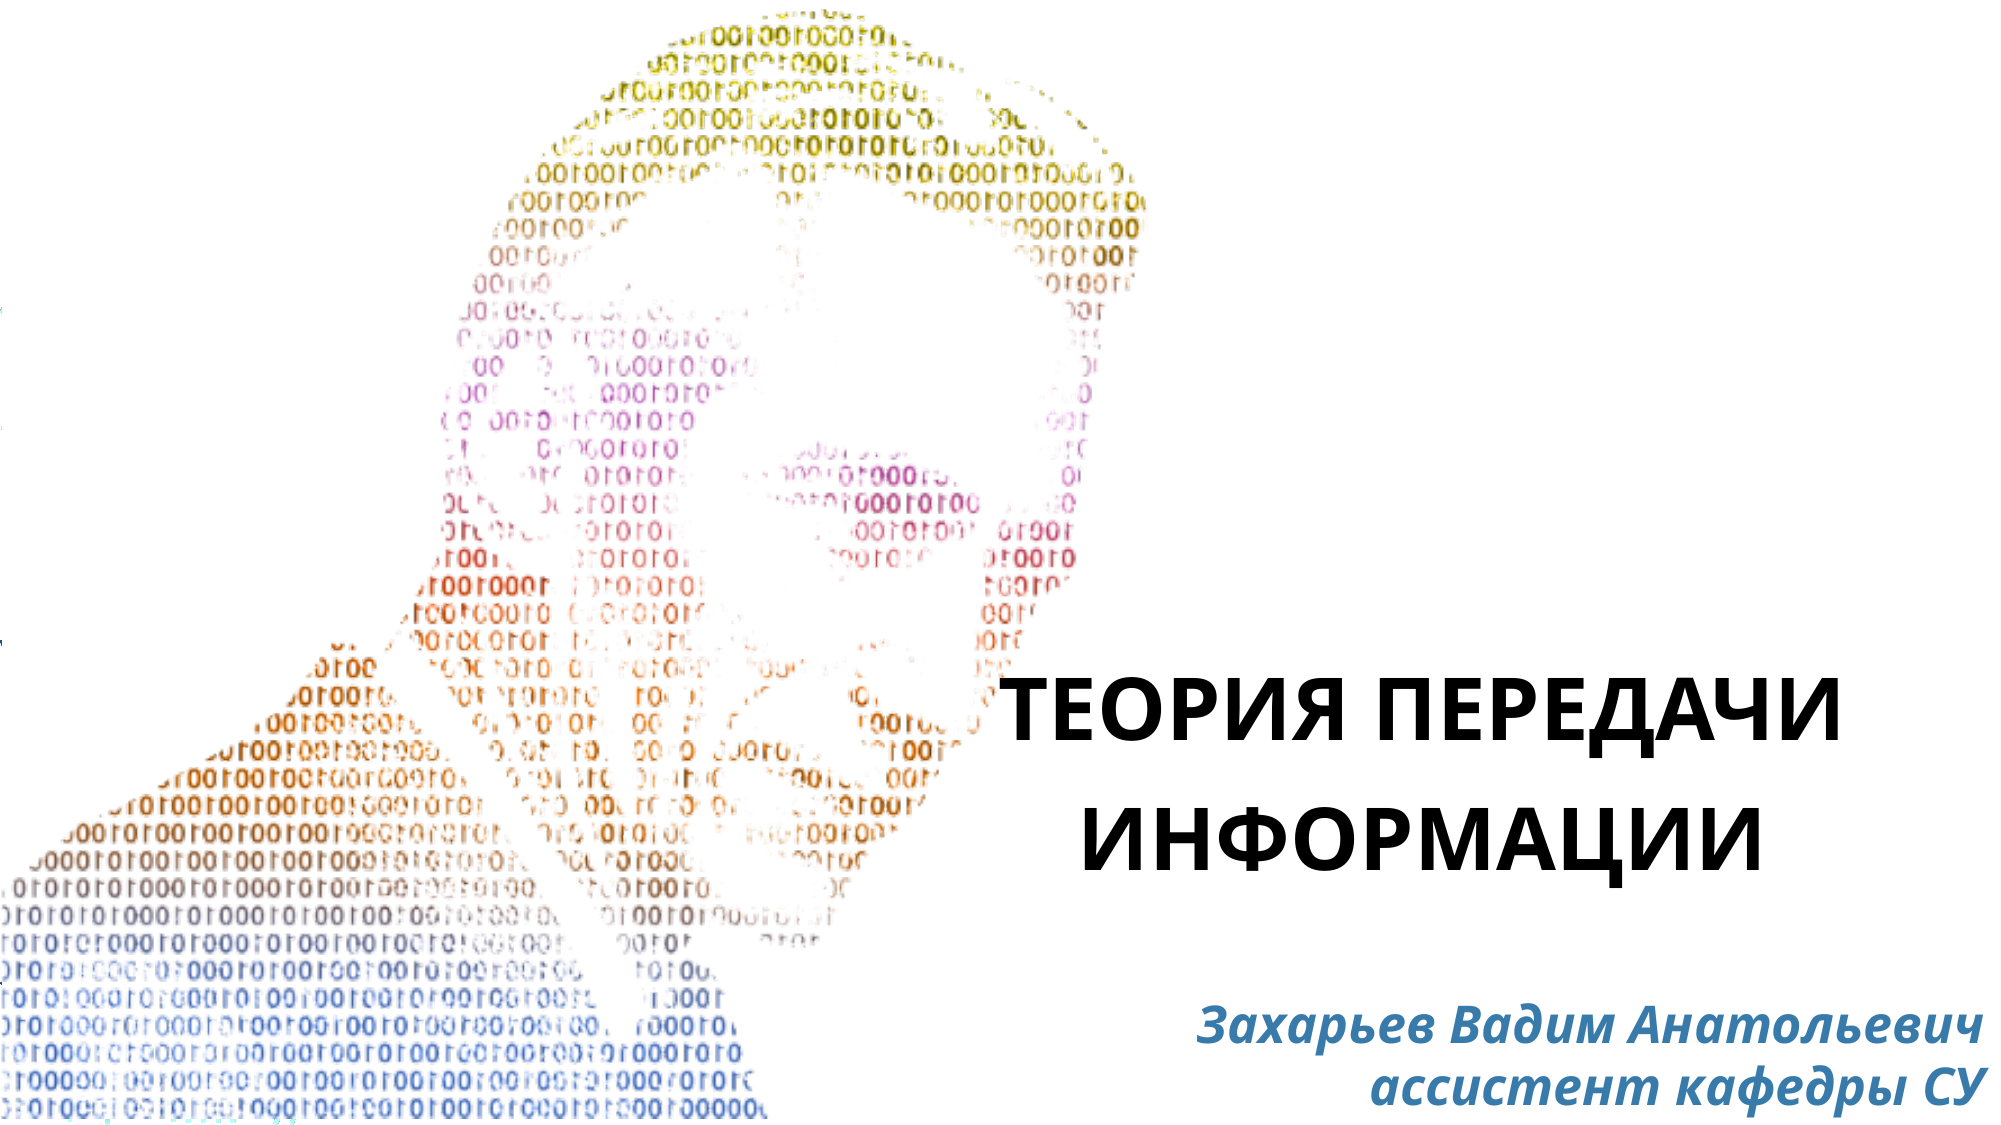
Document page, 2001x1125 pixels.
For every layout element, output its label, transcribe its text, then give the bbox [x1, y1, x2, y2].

picture [1, 0, 1192, 1119]
title Теория передачи информации [1192, 504, 1876, 896]
text_box Захарьев Вадим Анатольевич ассистент кафедры СУ [1181, 983, 2000, 1124]
